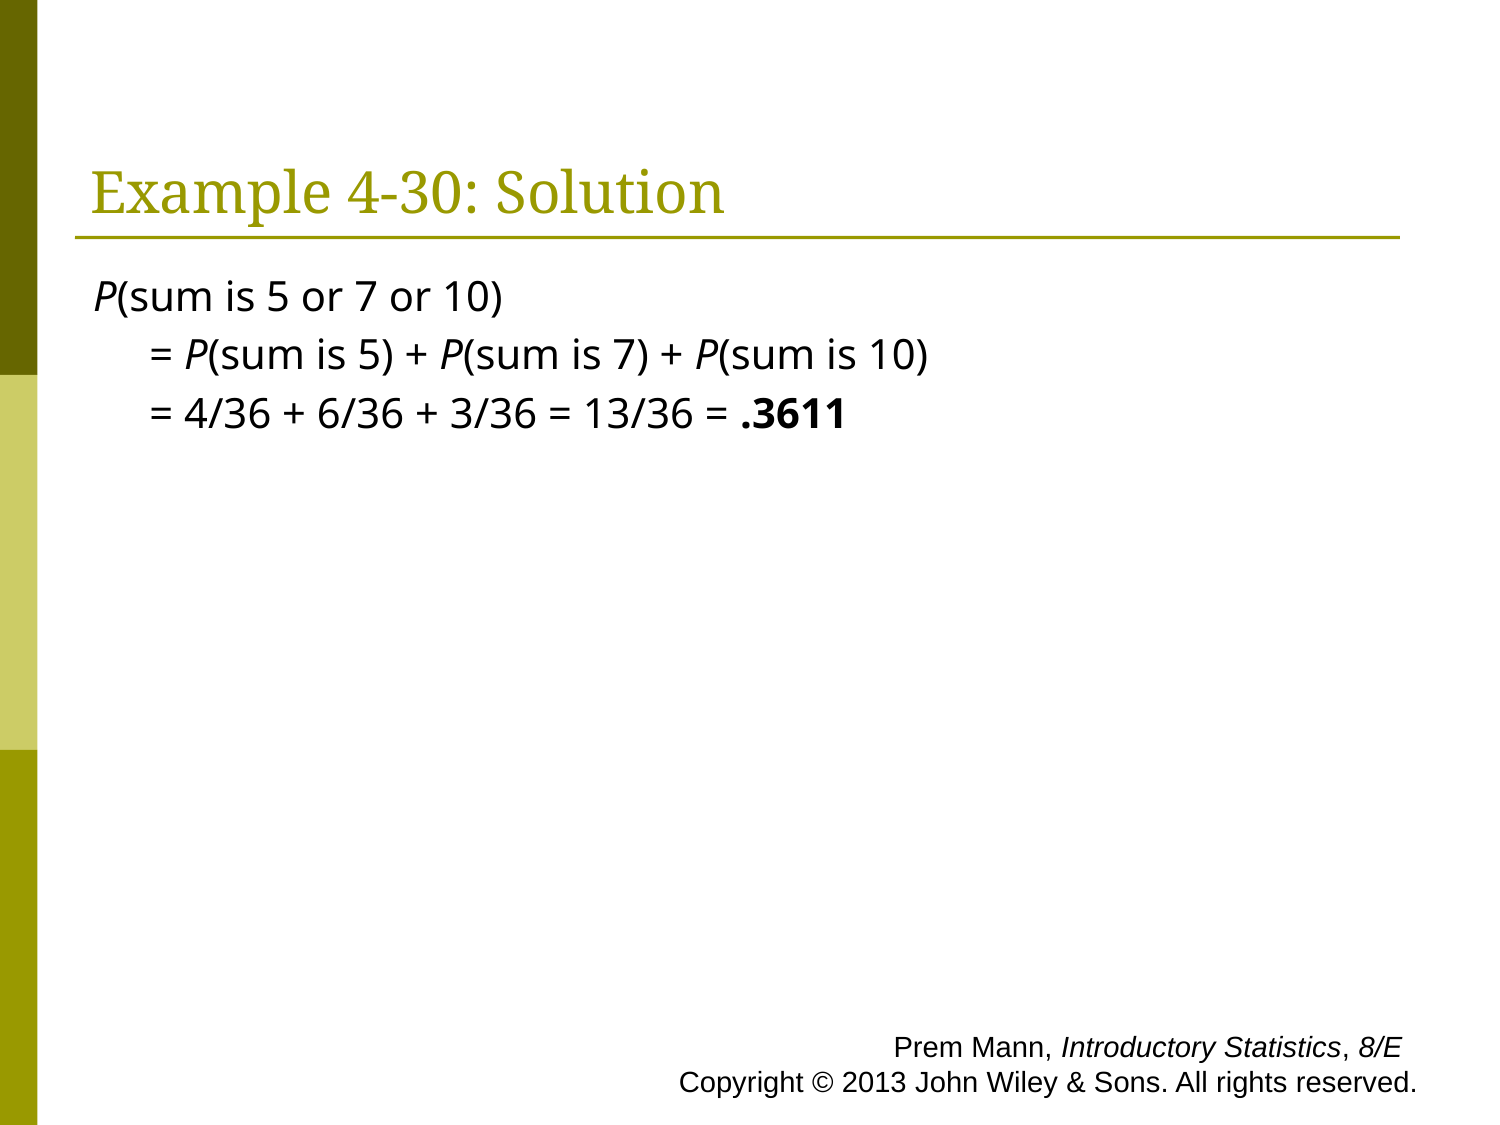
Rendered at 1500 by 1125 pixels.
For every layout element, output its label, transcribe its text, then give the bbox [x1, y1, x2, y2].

title Example 4-30: Solution [75, 45, 1425, 233]
list P(sum is 5 or 7 or 10) = P(sum is 5) + P(sum is 7) + P(sum is 10) = 4/36 + 6/36 + 3/36 = 13/36 = .3611 [78, 262, 1500, 757]
text_box Prem Mann, Introductory Statistics, 8/E Copyright © 2013 John Wiley & Sons. All rights reserved. [664, 1020, 1449, 1106]
